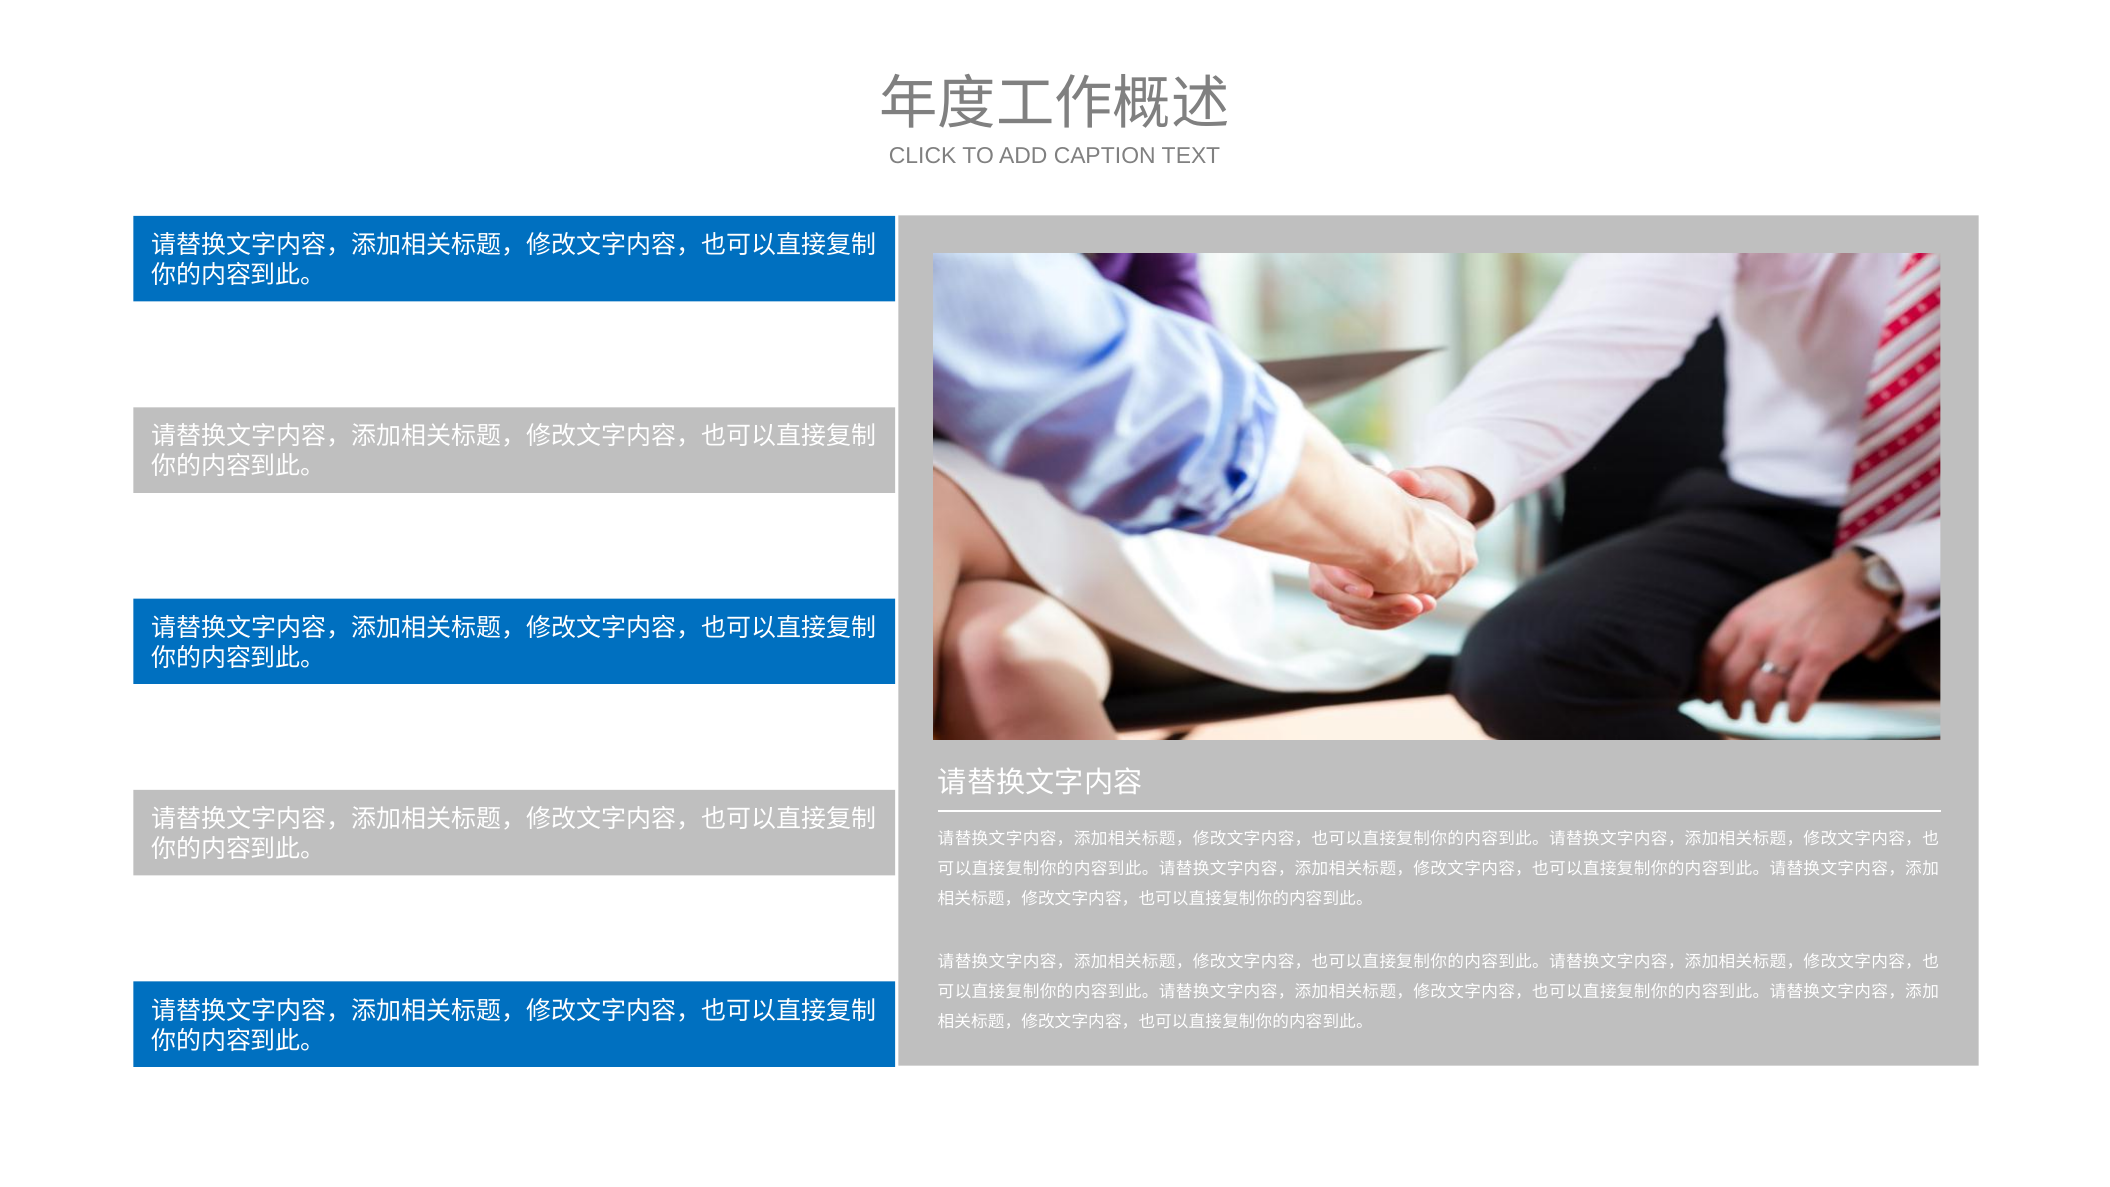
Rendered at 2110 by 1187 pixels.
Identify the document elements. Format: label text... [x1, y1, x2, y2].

text_box [932, 253, 1942, 740]
text_box 请替换文字内容，添加相关标题，修改文字内容，也可以直接复制你的内容到此。请替换文字内容，添加相关标题，修改文字内容，也可以直接复制你的内容到此。请替换文字内容，添加相关标题，修改文字内容，也可以直接复制你的内容到此。请替换文字内容，添加相关标题，修改文字内容，也可以直接复制你的内容到此。 [937, 818, 1941, 909]
text_box 请替换文字内容，添加相关标题，修改文字内容，也可以直接复制你的内容到此。 [132, 598, 896, 685]
text_box CLICK TO ADD CAPTION TEXT [865, 140, 1245, 168]
text_box 请替换文字内容，添加相关标题，修改文字内容，也可以直接复制你的内容到此。 [132, 980, 896, 1068]
text_box 请替换文字内容，添加相关标题，修改文字内容，也可以直接复制你的内容到此。请替换文字内容，添加相关标题，修改文字内容，也可以直接复制你的内容到此。请替换文字内容，添加相关标题，修改文字内容，也可以直接复制你的内容到此。请替换文字内容，添加相关标题，修改文字内容，也可以直接复制你的内容到此。 [937, 941, 1941, 1032]
text_box [897, 214, 1980, 1067]
text_box 请替换文字内容 [937, 763, 1240, 799]
text_box 请替换文字内容，添加相关标题，修改文字内容，也可以直接复制你的内容到此。 [132, 789, 896, 876]
text_box 年度工作概述 [865, 65, 1245, 136]
text_box 请替换文字内容，添加相关标题，修改文字内容，也可以直接复制你的内容到此。 [132, 406, 896, 494]
text_box 请替换文字内容，添加相关标题，修改文字内容，也可以直接复制你的内容到此。 [132, 215, 896, 302]
